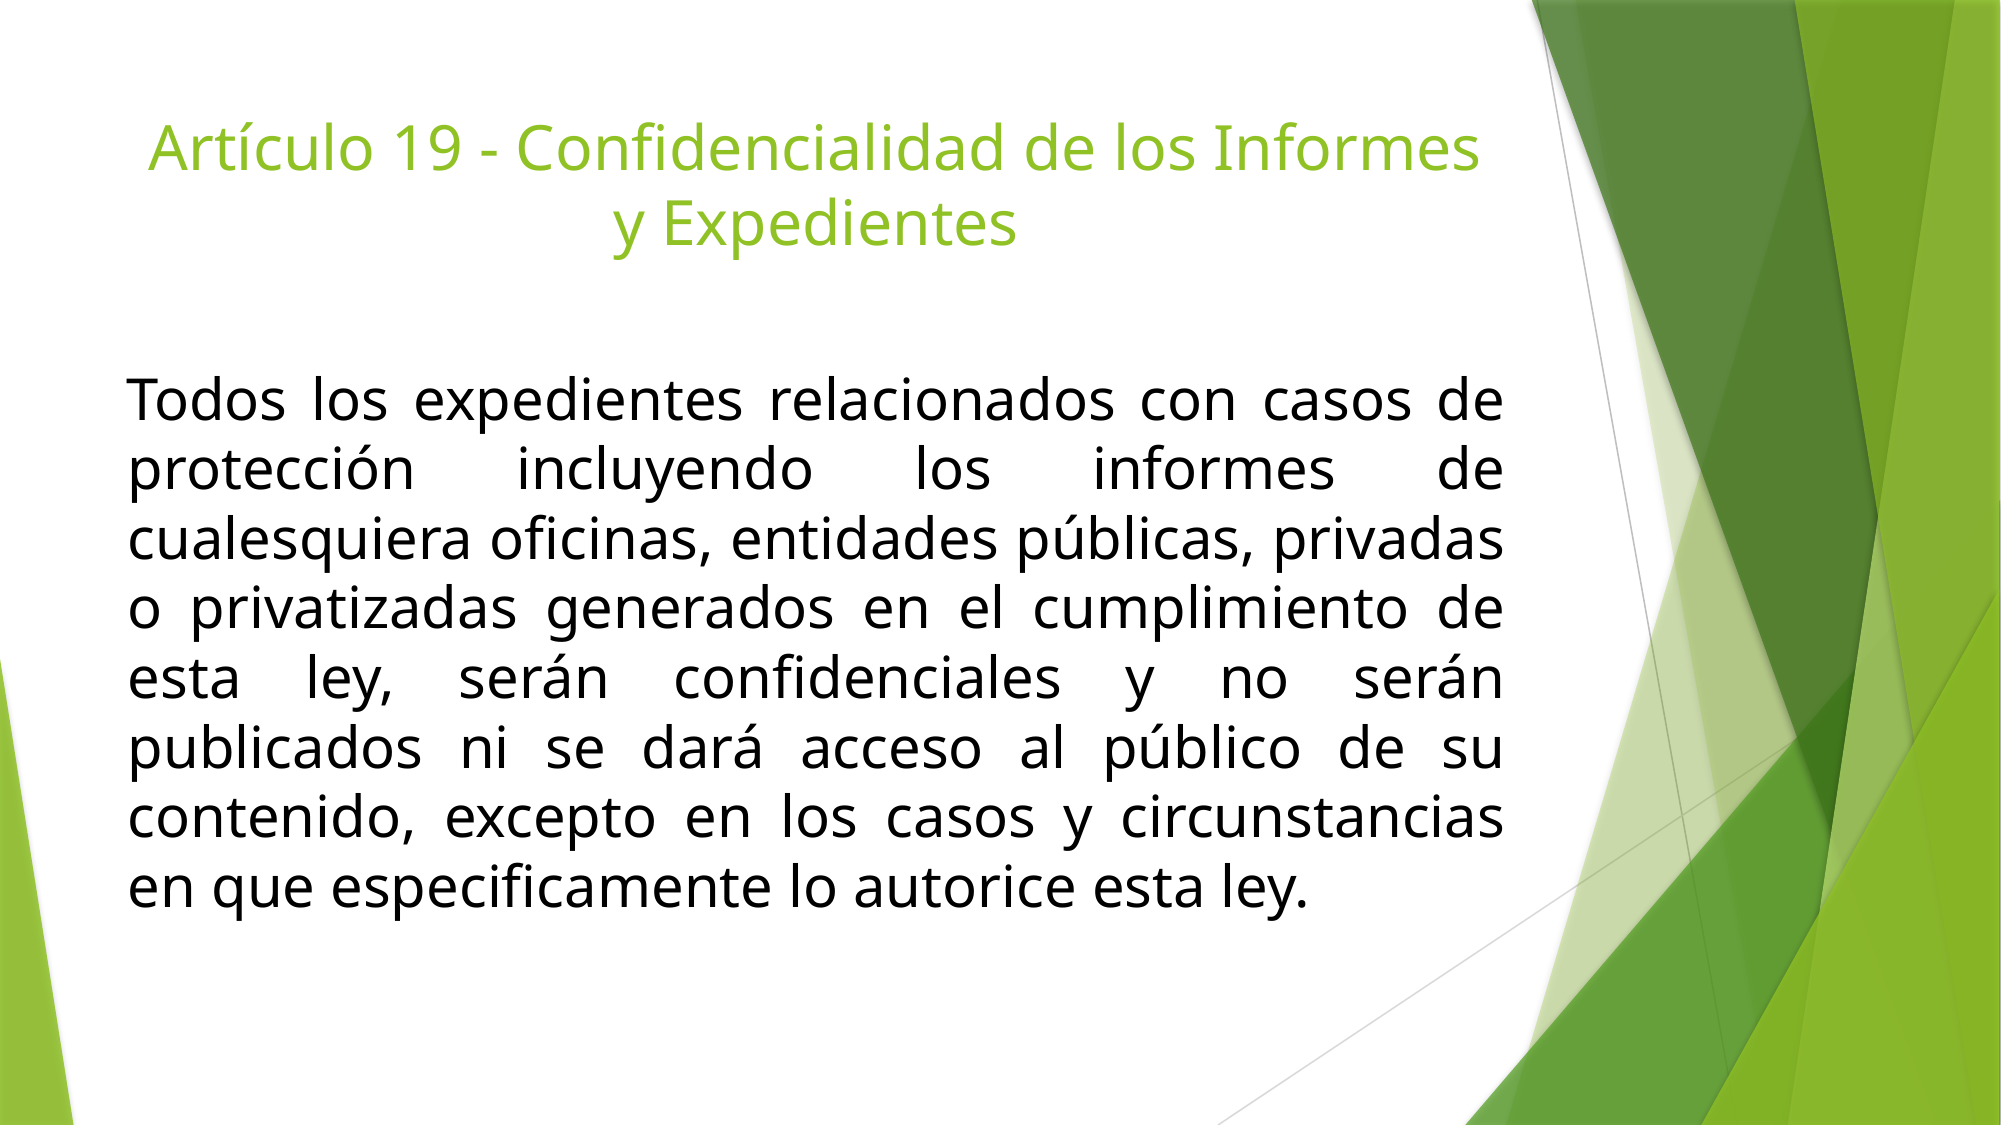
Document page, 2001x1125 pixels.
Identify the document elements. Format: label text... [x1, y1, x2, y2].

list Todos los expedientes relacionados con casos de protección incluyendo los informes de cualesquiera oficinas, entidades públicas, privadas o privatizadas generados en el cumplimiento de esta ley, serán confidenciales y no serán publicados ni se dará acceso al público de su contenido, excepto en los casos y circunstancias en que especificamente lo autorice esta ley. [111, 354, 1522, 992]
title Artículo 19 - Confidencialidad de los Informes y Expedientes [111, 99, 1522, 317]
